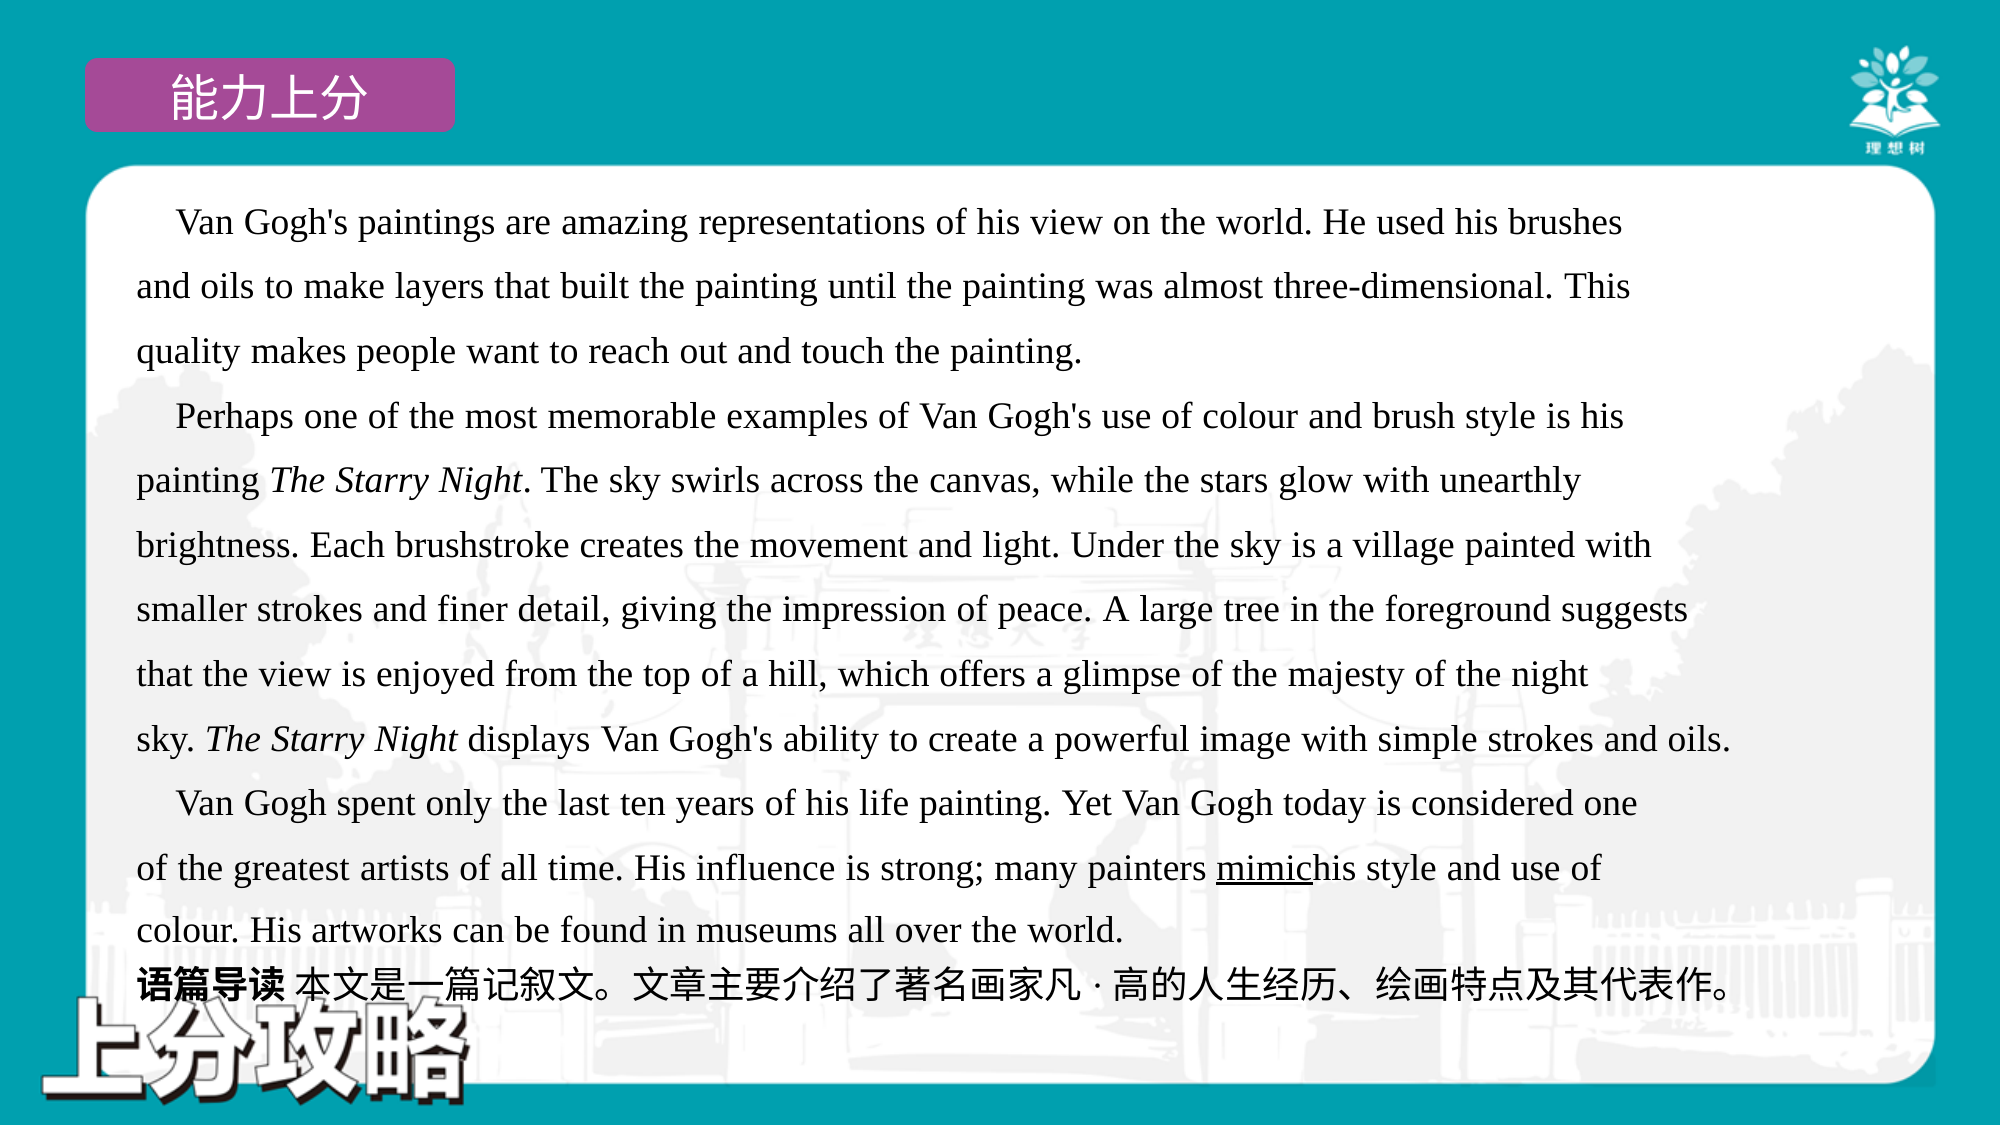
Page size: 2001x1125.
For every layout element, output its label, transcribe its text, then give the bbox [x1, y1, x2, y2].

text_box 语篇导读 本文是一篇记叙文。文章主要介绍了著名画家凡·高的人生经历、绘画特点及其代表作。 [136, 943, 1865, 1000]
picture [0, 0, 2000, 1125]
text_box Van Gogh's paintings are amazing representations of his view on the world. He used his brushes and oils to make layers that built the painting until the painting was almost three-dimensional. This quality makes people want to reach out and touch the painting. Perhaps one of the most memorable examples of Van Gogh's use of colour and brush style is his painting The Starry Night. The sky swirls across the canvas, while the stars glow with unearthly brightness. Each brushstroke creates the movement and light. Under the sky is a village painted with smaller strokes and finer detail, giving the impression of peace. A large tree in the foreground suggests that the view is enjoyed from the top of a hill, which offers a glimpse of the majesty of the night sky. The Starry Night displays Van Gogh's ability to create a powerful image with simple strokes and oils. Van Gogh spent only the last ten years of his life painting. Yet Van Gogh today is considered one of the greatest artists of all time. His influence is strong; many painters mimichis style and use of colour. His artworks can be found in museums all over the world.#6 [136, 177, 1865, 943]
